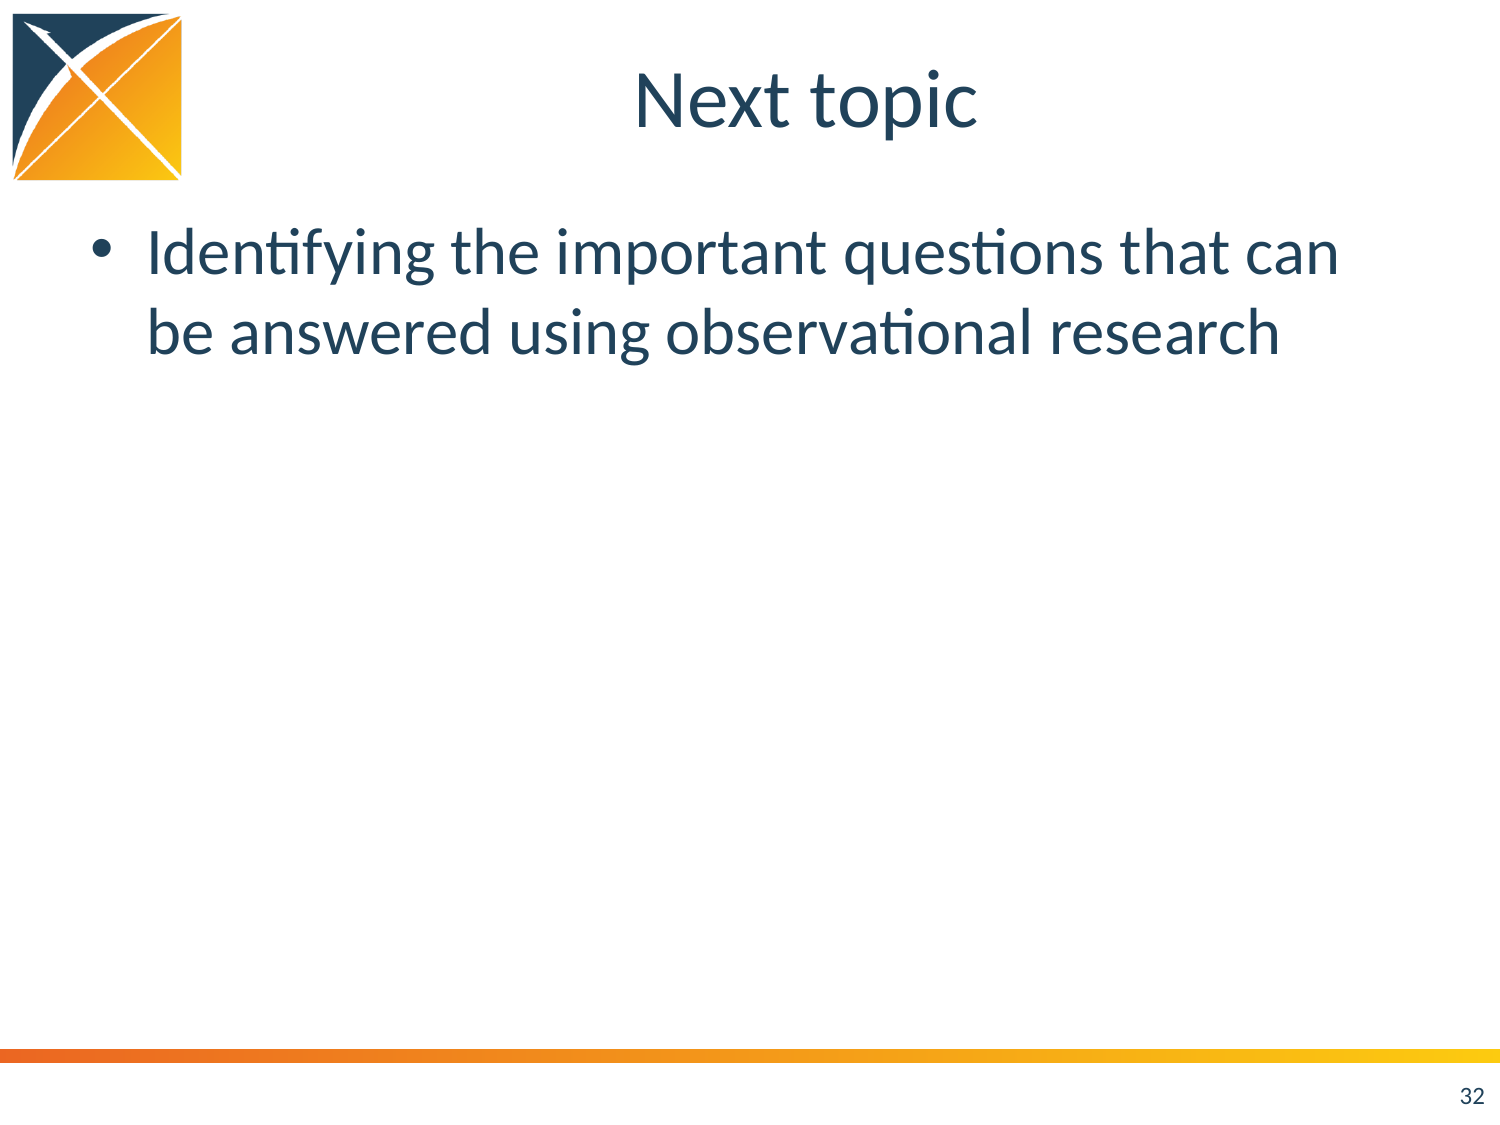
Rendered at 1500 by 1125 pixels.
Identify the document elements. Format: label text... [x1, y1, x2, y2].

picture [0, 0, 206, 200]
slide_number 32 [1149, 1065, 1500, 1125]
list Identifying the important questions that can be answered using observational research [75, 200, 1425, 1005]
title Next topic [187, 24, 1425, 163]
